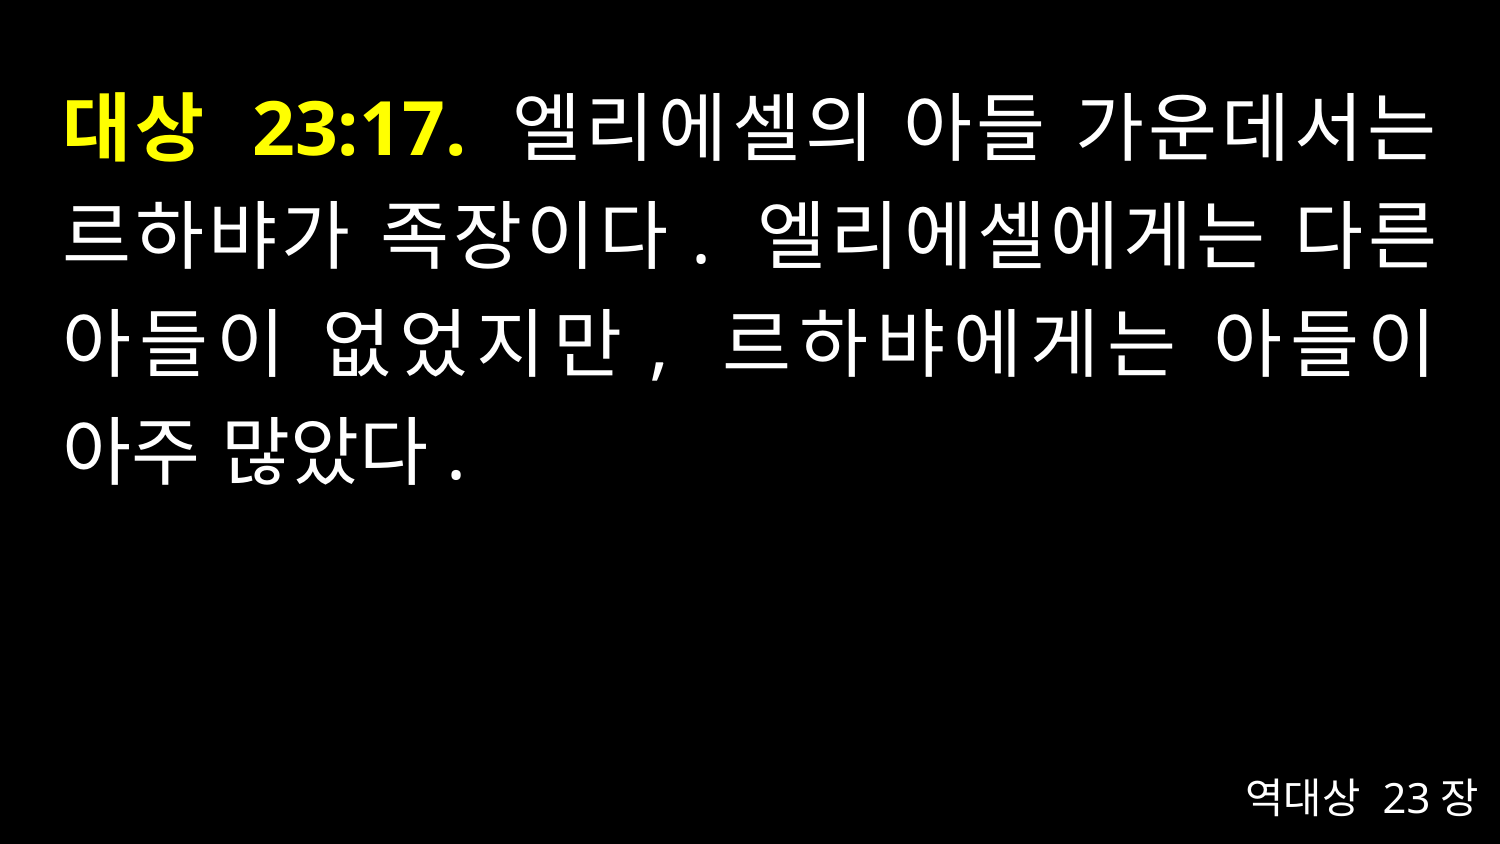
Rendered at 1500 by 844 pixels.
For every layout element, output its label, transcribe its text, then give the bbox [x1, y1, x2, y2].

title 대상 23:17. 엘리에셀의 아들 가운데서는 르하뱌가 족장이다. 엘리에셀에게는 다른 아들이 없었지만, 르하뱌에게는 아들이 아주 많았다. [0, 0, 1500, 844]
subtitle 역대상 23장 [916, 770, 1500, 844]
